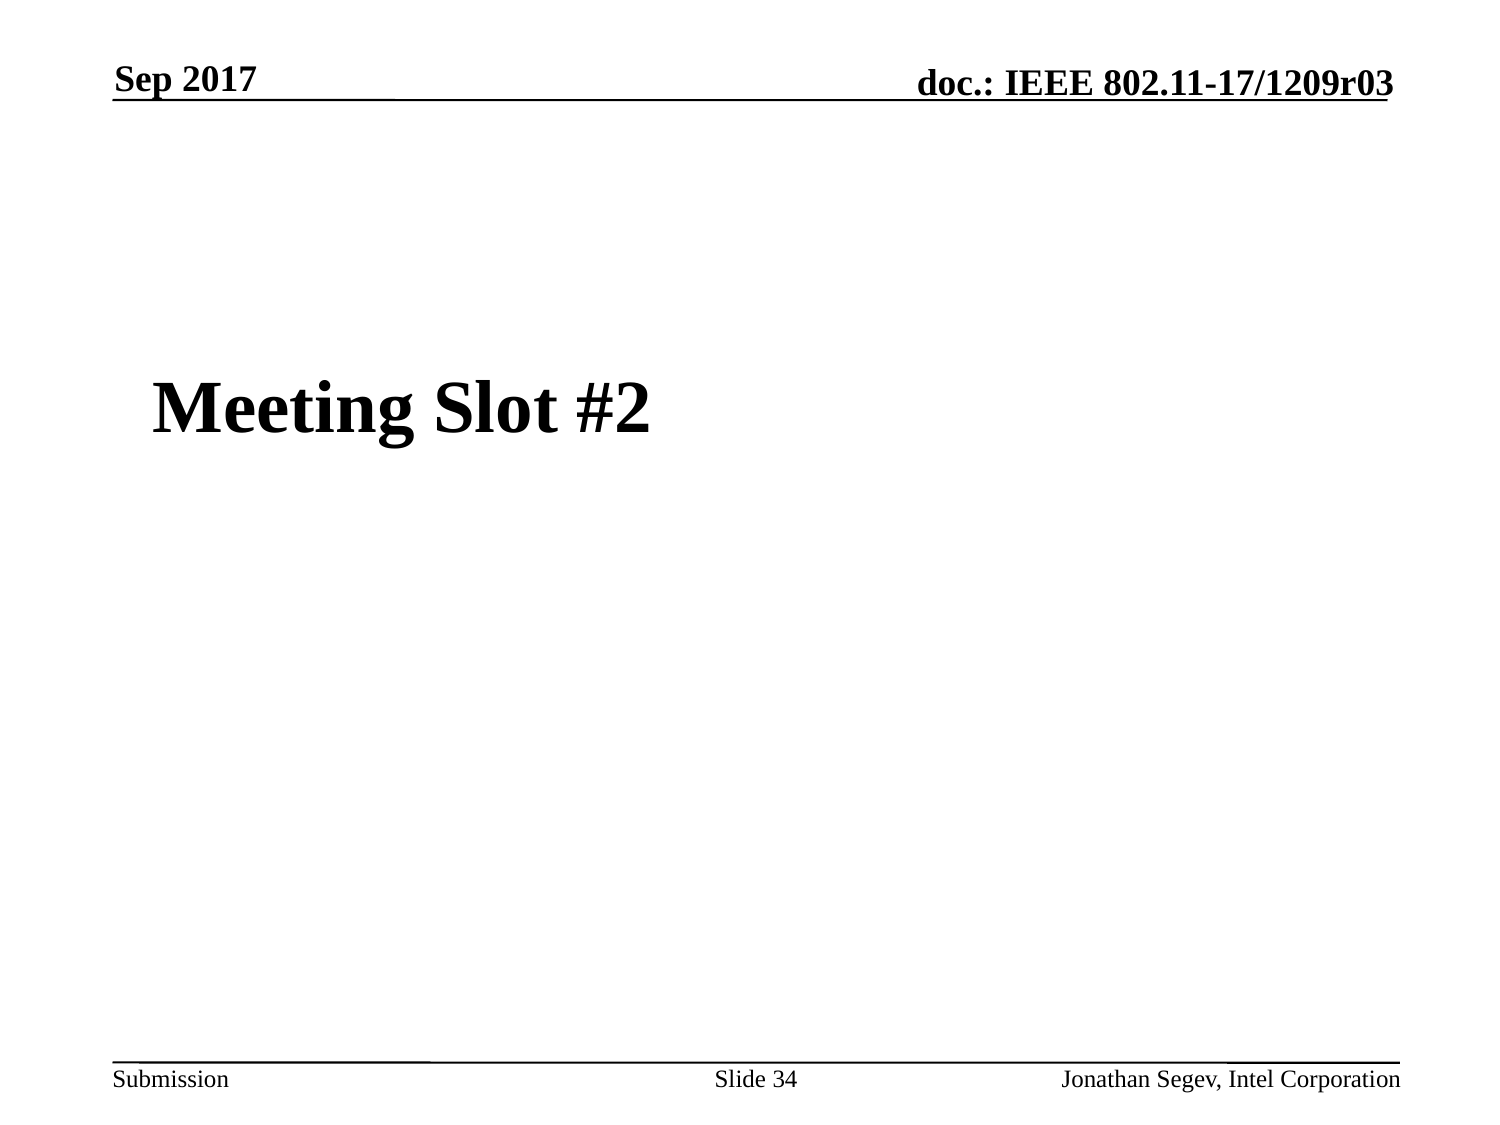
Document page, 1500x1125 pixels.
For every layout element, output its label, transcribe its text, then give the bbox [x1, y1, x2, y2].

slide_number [114, 54, 423, 100]
footer Jonathan Segev, Intel Corporation [878, 1061, 1402, 1093]
list Meeting Slot #2 [137, 349, 1413, 1025]
slide_number Slide 34 [712, 1061, 800, 1123]
